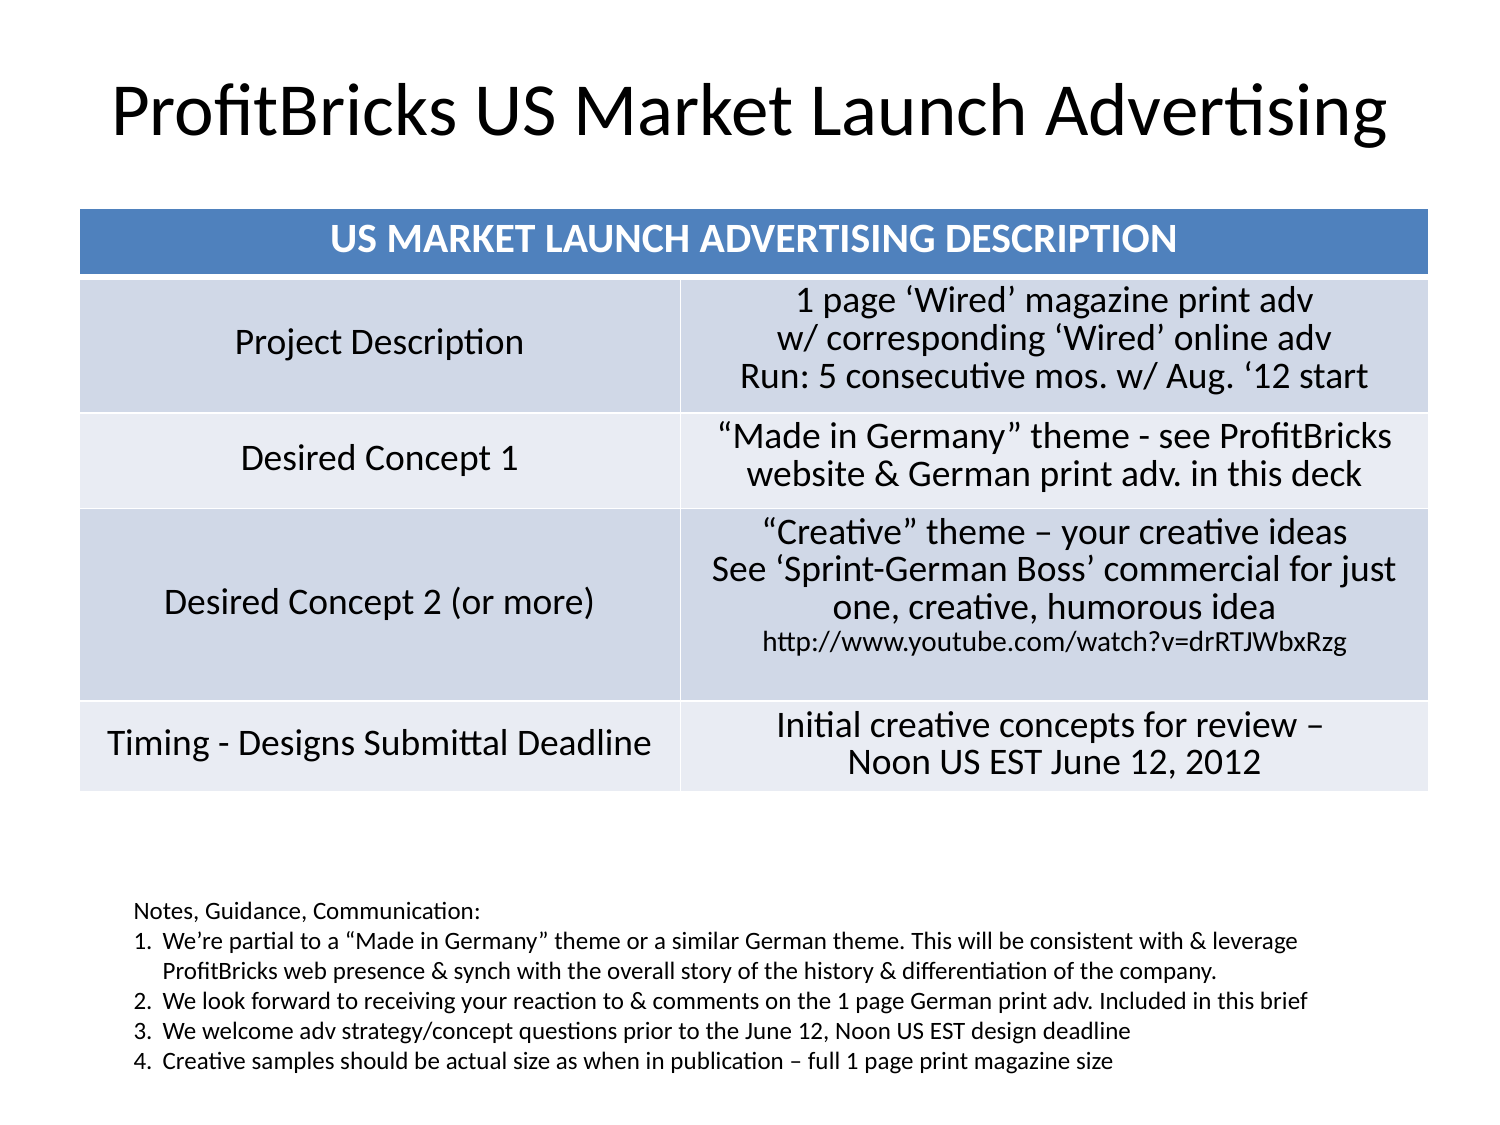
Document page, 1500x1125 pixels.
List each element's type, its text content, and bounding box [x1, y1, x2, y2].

table_cell Timing - Designs Submittal Deadline [80, 702, 680, 791]
table_cell Desired Concept 1 [80, 414, 680, 508]
table_cell Initial creative concepts for review – Noon US EST June 12, 2012 [681, 702, 1428, 791]
table_cell Desired Concept 2 (or more) [80, 509, 680, 700]
table_cell “Creative” theme – your creative ideas See ‘Sprint-German Boss’ commercial for just one, creative, humorous idea http://www.youtube.com/watch?v=drRTJWbxRzg [681, 509, 1428, 700]
table_cell Project Description [80, 280, 680, 412]
table_cell “Made in Germany” theme - see ProfitBricks website & German print adv. in this deck [681, 414, 1428, 508]
text_box Notes, Guidance, Communication: We’re partial to a “Made in Germany” theme or a similar German theme. This will be consistent with & leverage ProfitBricks web presence & synch with the overall story of the history & differentiation of the company. We look forward to receiving your reaction to & comments on the 1 page German print adv. Included in this brief We welcome adv strategy/concept questions prior to the June 12, Noon US EST design deadline Creative samples should be actual size as when in publication – full 1 page print magazine size [118, 887, 1425, 1082]
title ProfitBricks US Market Launch Advertising [75, 11, 1425, 200]
table_cell 1 page ‘Wired’ magazine print adv w/ corresponding ‘Wired’ online adv Run: 5 consecutive mos. w/ Aug. ‘12 start [681, 280, 1428, 412]
table_header US MARKET LAUNCH ADVERTISING DESCRIPTION [80, 209, 1428, 274]
